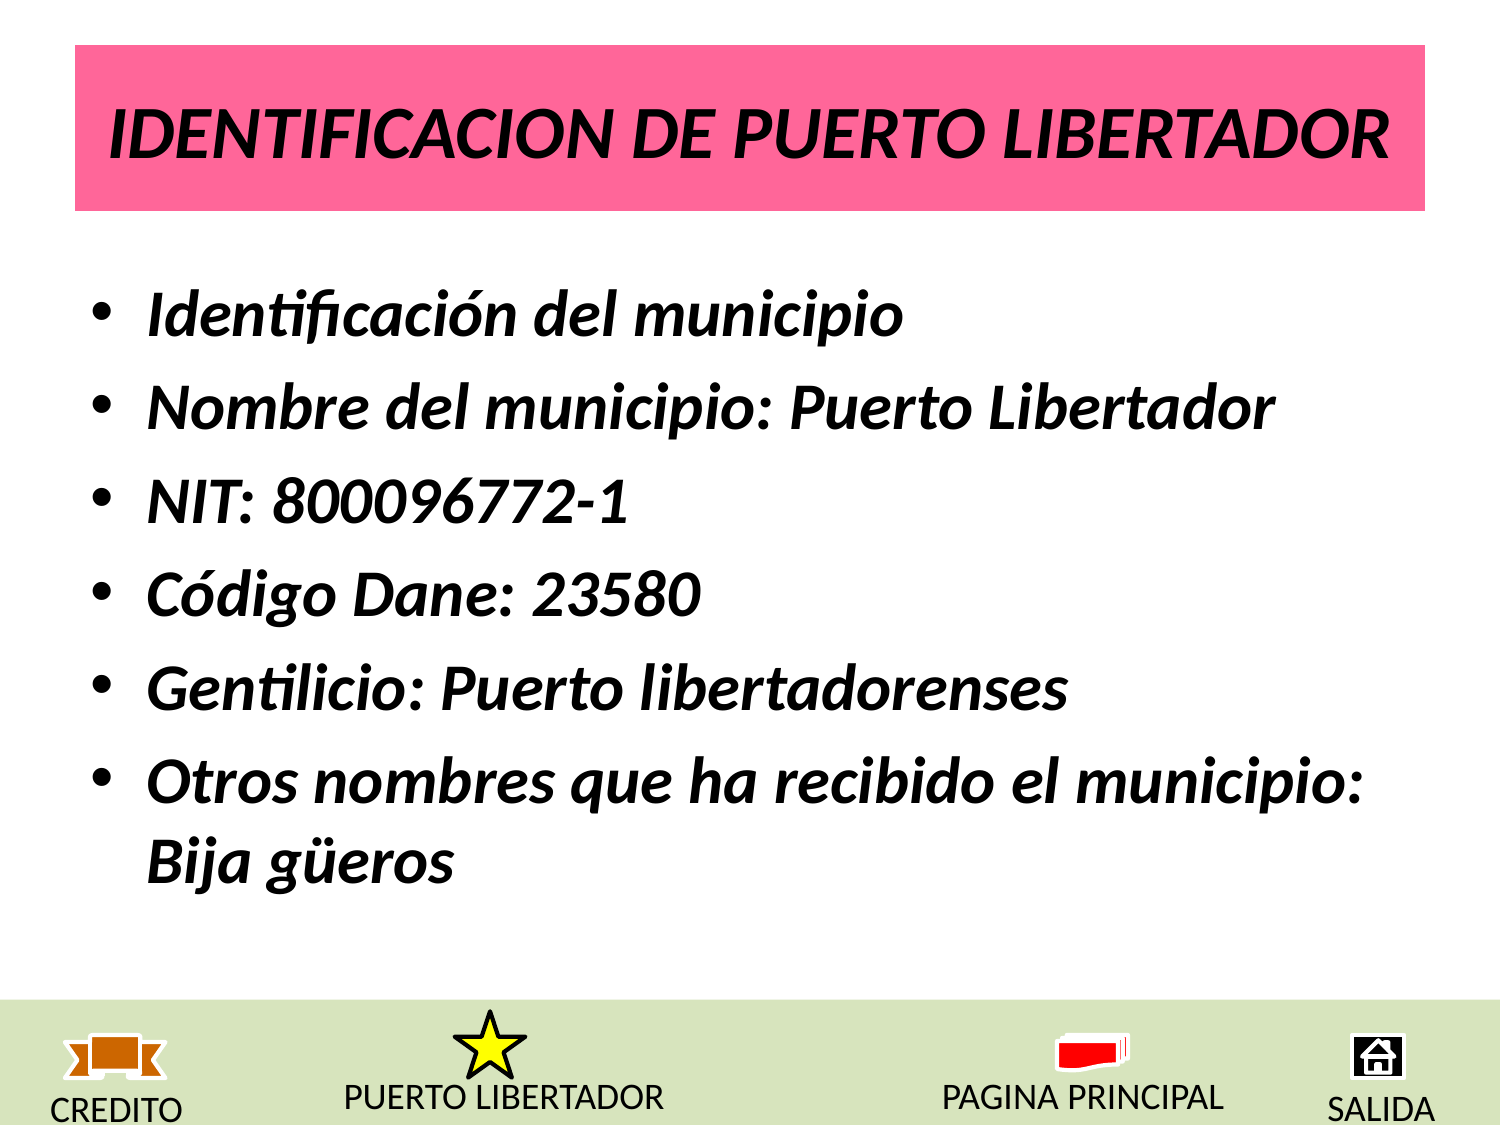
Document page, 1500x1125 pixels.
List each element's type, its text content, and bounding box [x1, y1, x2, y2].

text_box PUERTO LIBERTADOR [316, 1064, 691, 1125]
text_box [452, 1009, 528, 1064]
list Identificación del municipio Nombre del municipio: Puerto Libertador NIT: 800096772-1 Código Dane: 23580 Gentilicio: Puerto libertadorenses Otros nombres que ha recibido el municipio: Bija güeros [75, 262, 1425, 997]
text_box CREDITO [35, 1078, 235, 1125]
text_box [1350, 1033, 1406, 1080]
text_box PAGINA PRINCIPAL [927, 1064, 1256, 1125]
text_box [0, 997, 1500, 1125]
title IDENTIFICACION DE PUERTO LIBERTADOR [75, 45, 1425, 211]
text_box SALIDA [1312, 1076, 1465, 1125]
text_box [1054, 1032, 1131, 1073]
text_box [62, 1032, 168, 1081]
